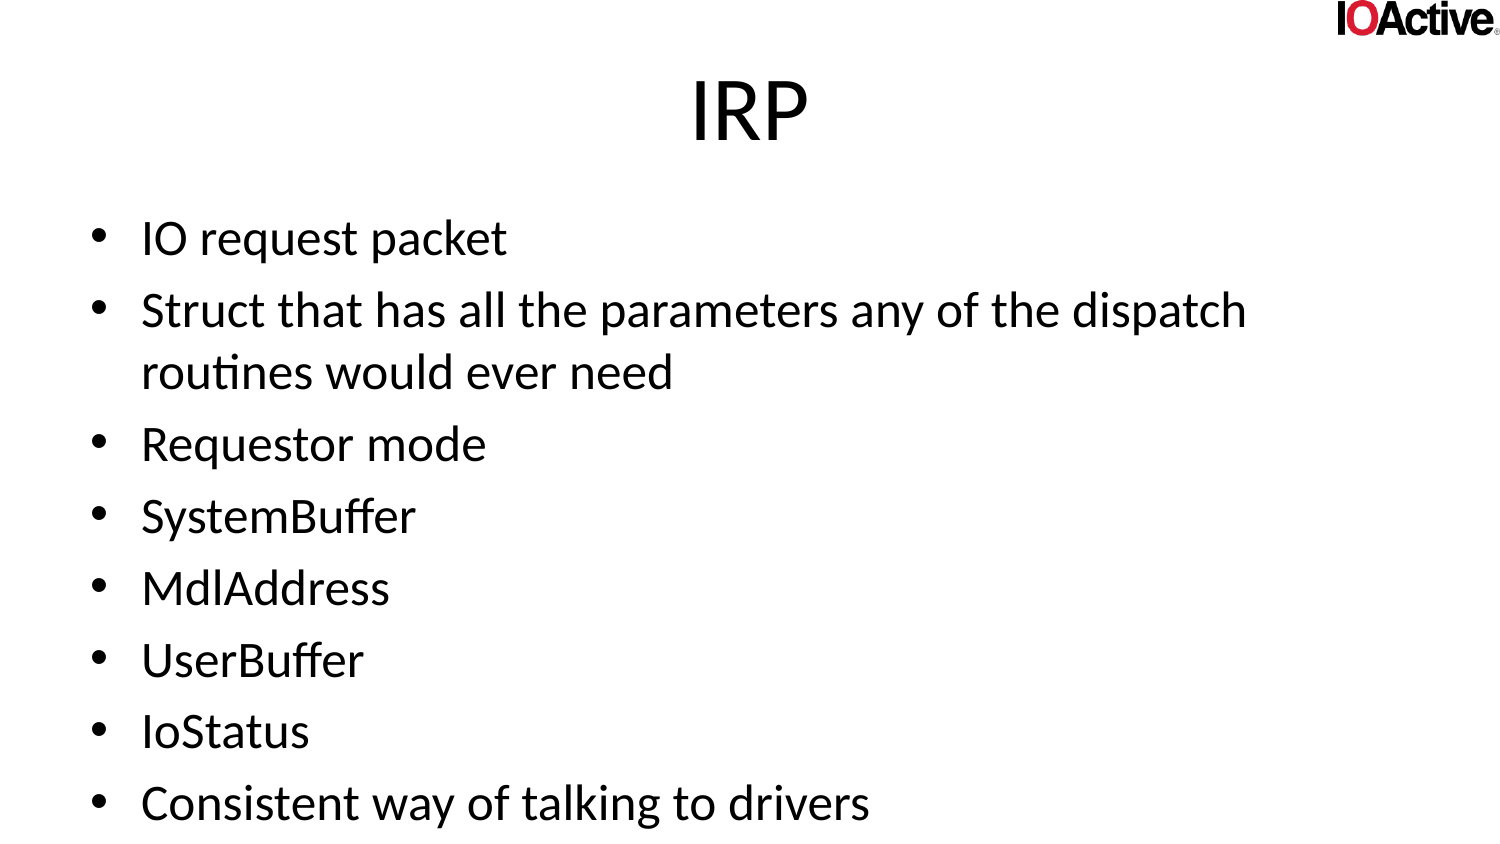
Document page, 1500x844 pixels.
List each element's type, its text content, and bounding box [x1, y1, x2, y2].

title IRP [75, 33, 1425, 175]
list IO request packet Struct that has all the parameters any of the dispatch routines would ever need Requestor mode SystemBuffer MdlAddress UserBuffer IoStatus Consistent way of talking to drivers [75, 196, 1425, 844]
picture [1337, 0, 1500, 36]
